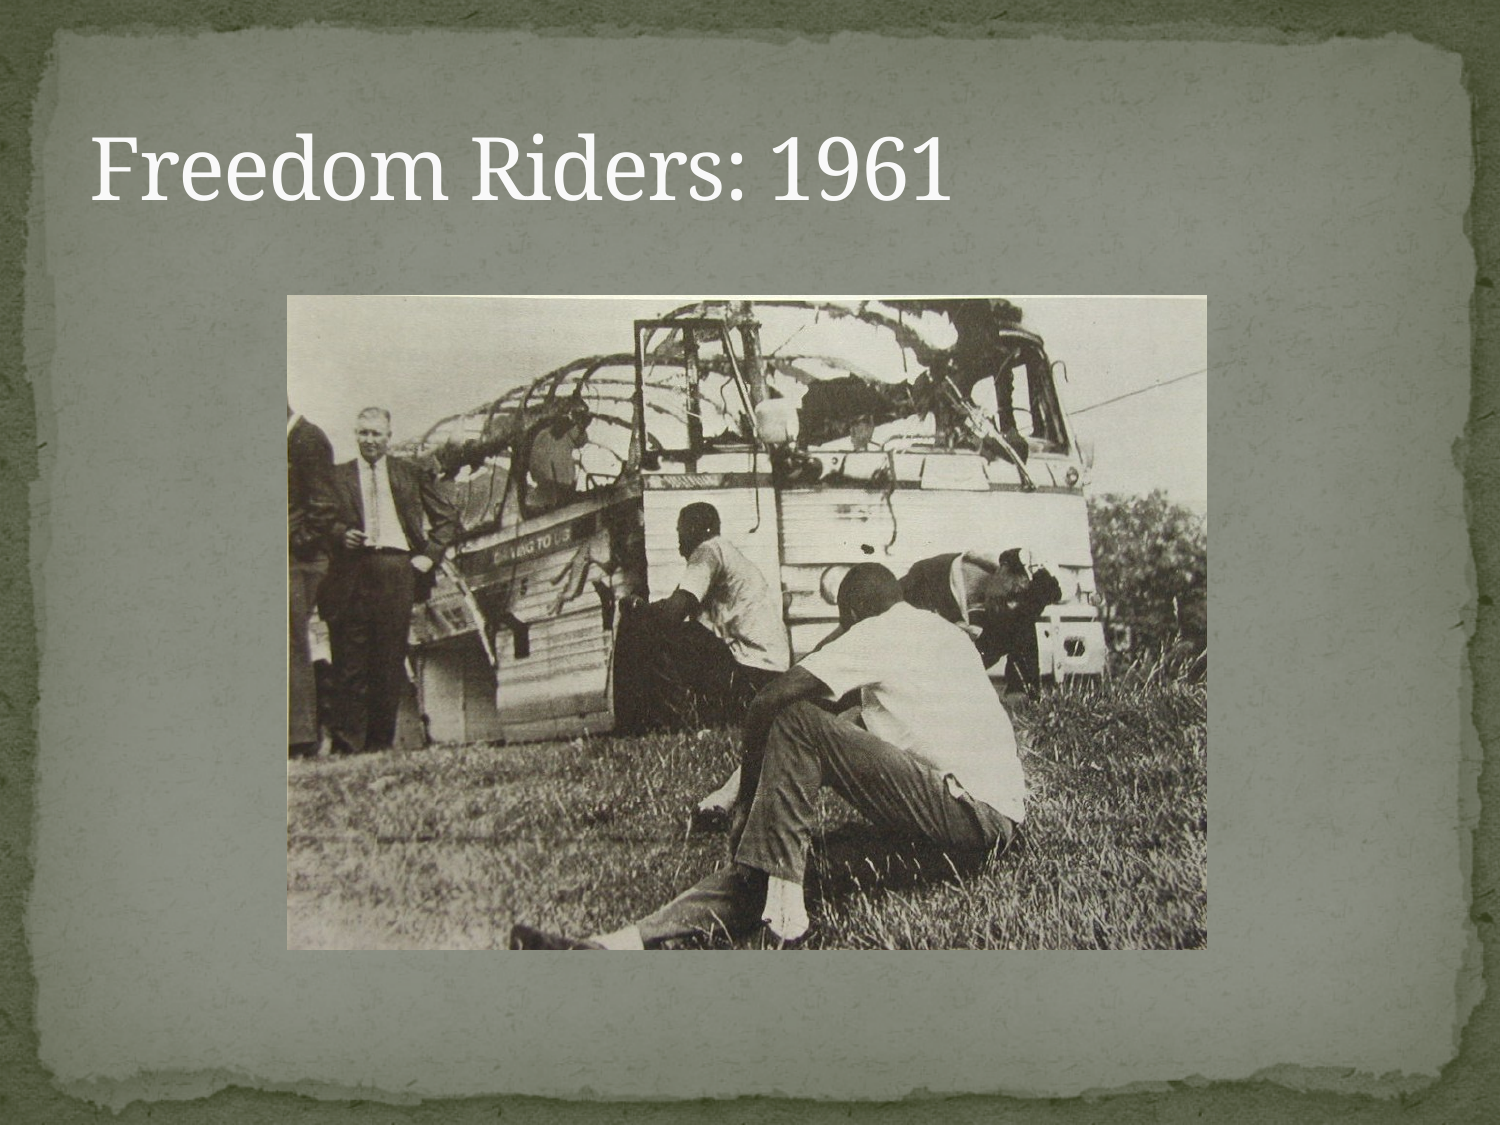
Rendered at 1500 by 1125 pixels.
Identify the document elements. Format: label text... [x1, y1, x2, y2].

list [290, 298, 1204, 949]
title Freedom Riders: 1961 [74, 24, 1425, 225]
